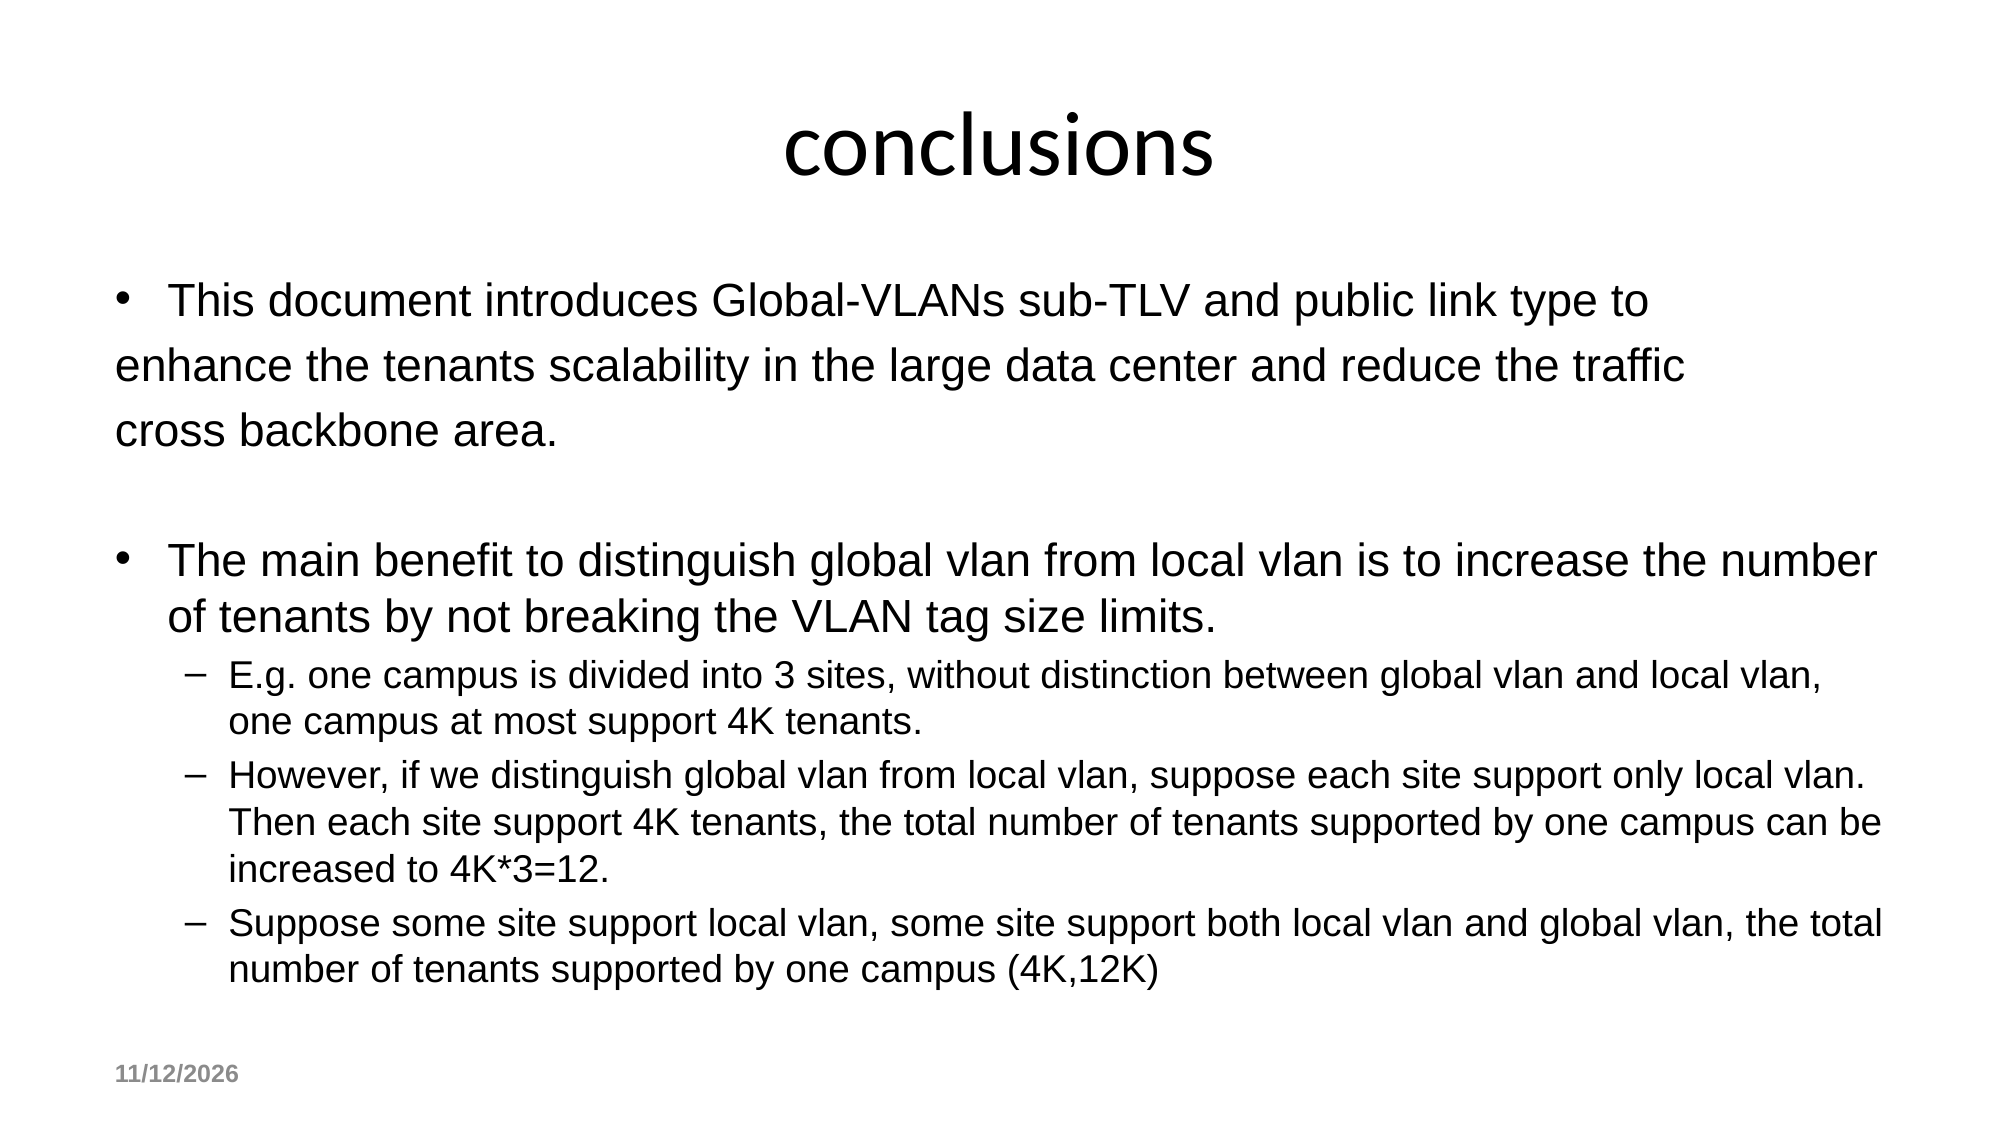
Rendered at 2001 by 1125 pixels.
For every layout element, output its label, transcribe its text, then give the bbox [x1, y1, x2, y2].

list This document introduces Global-VLANs sub-TLV and public link type to enhance the tenants scalability in the large data center and reduce the traffic cross backbone area. The main benefit to distinguish global vlan from local vlan is to increase the number of tenants by not breaking the VLAN tag size limits. E.g. one campus is divided into 3 sites, without distinction between global vlan and local vlan, one campus at most support 4K tenants. However, if we distinguish global vlan from local vlan, suppose each site support only local vlan. Then each site support 4K tenants, the total number of tenants supported by one campus can be increased to 4K*3=12. Suppose some site support local vlan, some site support both local vlan and global vlan, the total number of tenants supported by one campus (4K,12K) [100, 262, 1901, 1005]
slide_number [100, 1042, 567, 1103]
title conclusions [100, 45, 1901, 233]
